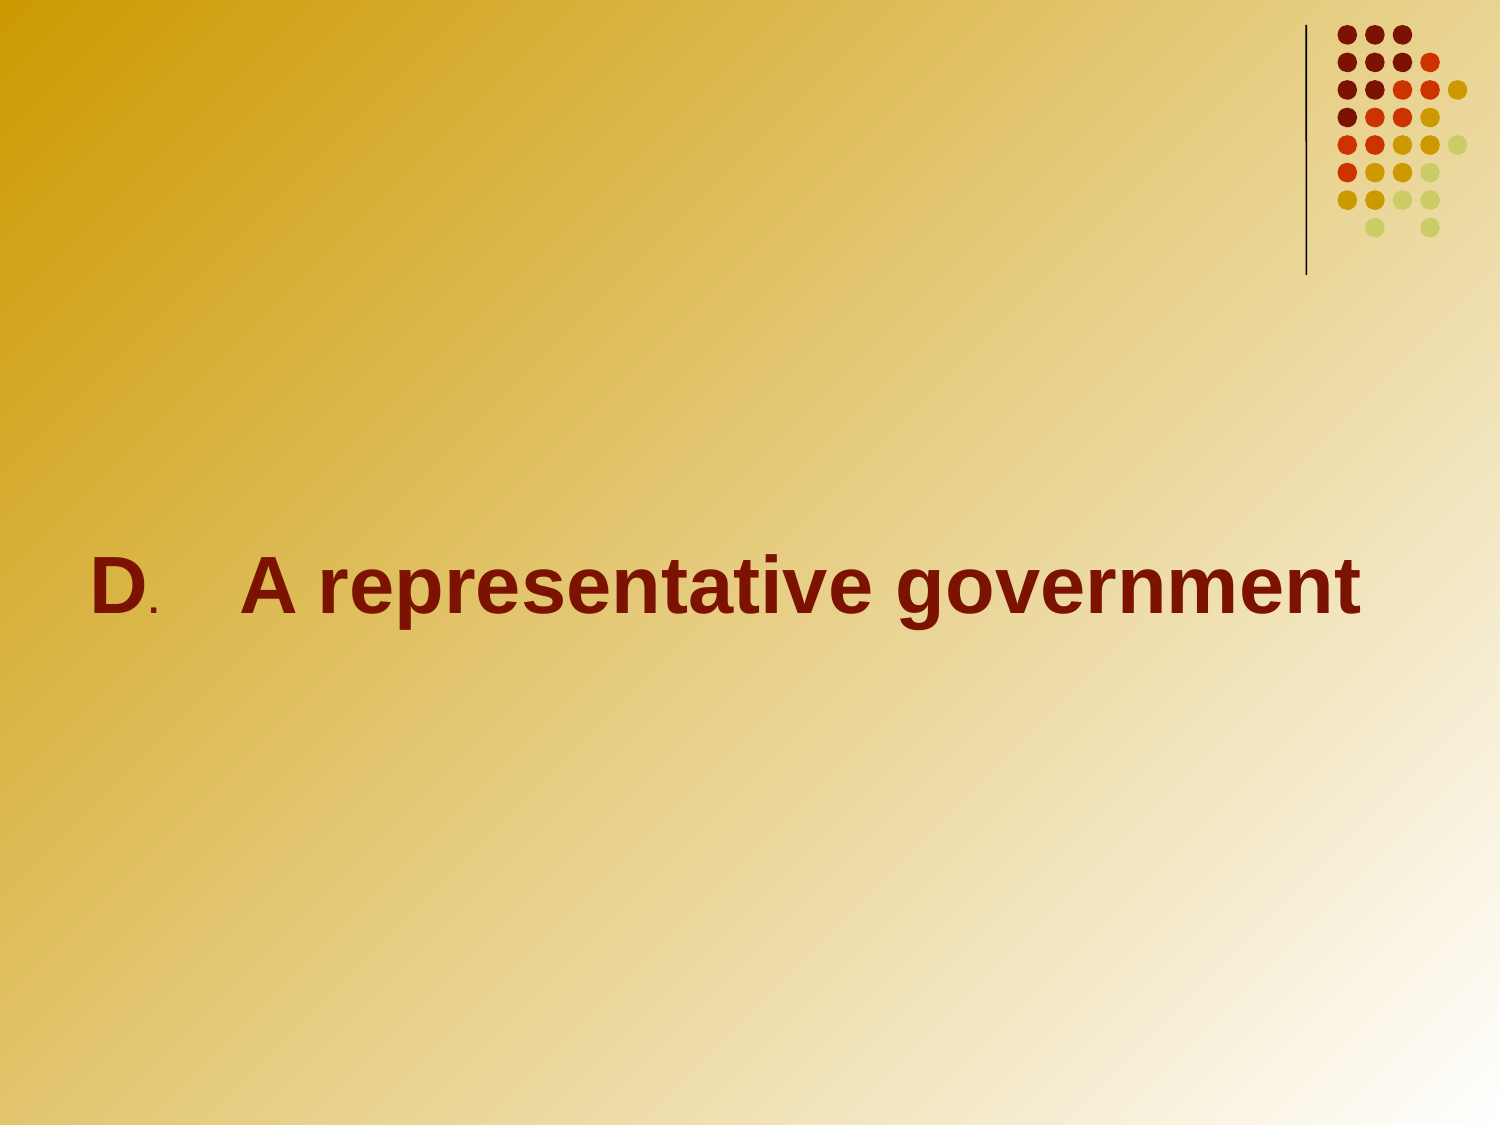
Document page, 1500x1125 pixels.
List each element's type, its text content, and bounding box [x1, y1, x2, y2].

text_box D. A representative government [74, 525, 1438, 638]
